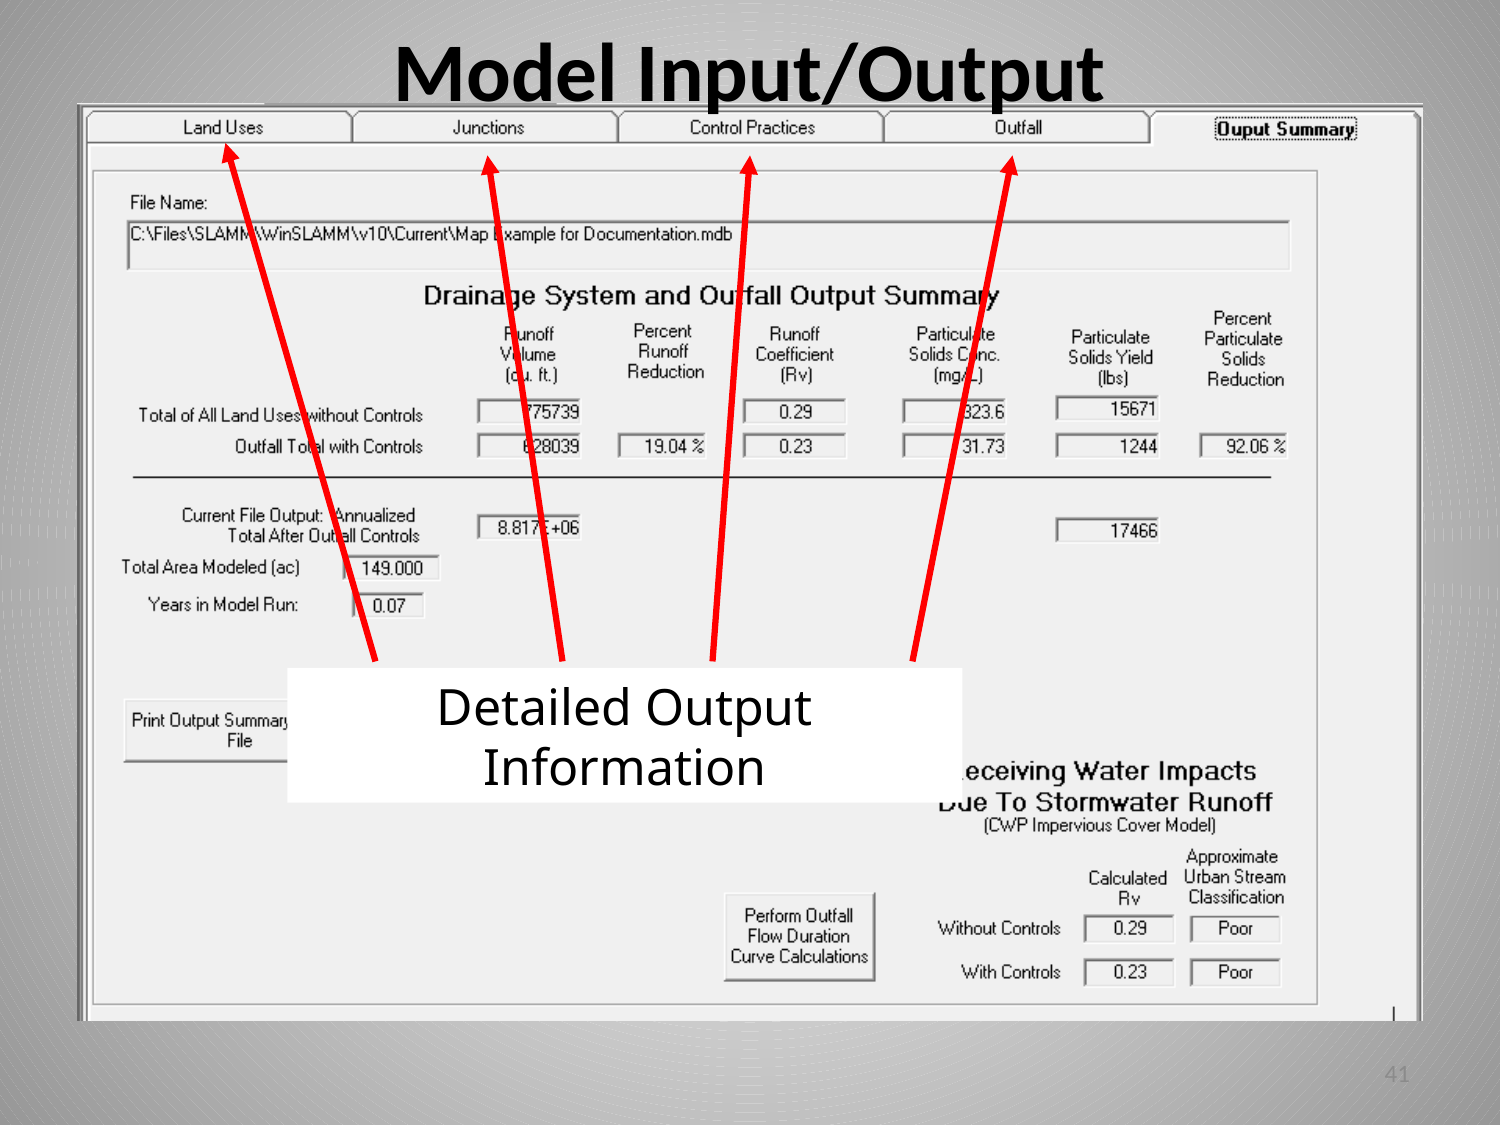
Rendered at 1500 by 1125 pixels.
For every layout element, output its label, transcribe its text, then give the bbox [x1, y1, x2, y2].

picture [77, 103, 1423, 1022]
slide_number 41 [1074, 1042, 1425, 1103]
text_box Model Input/Output [112, 0, 1388, 102]
